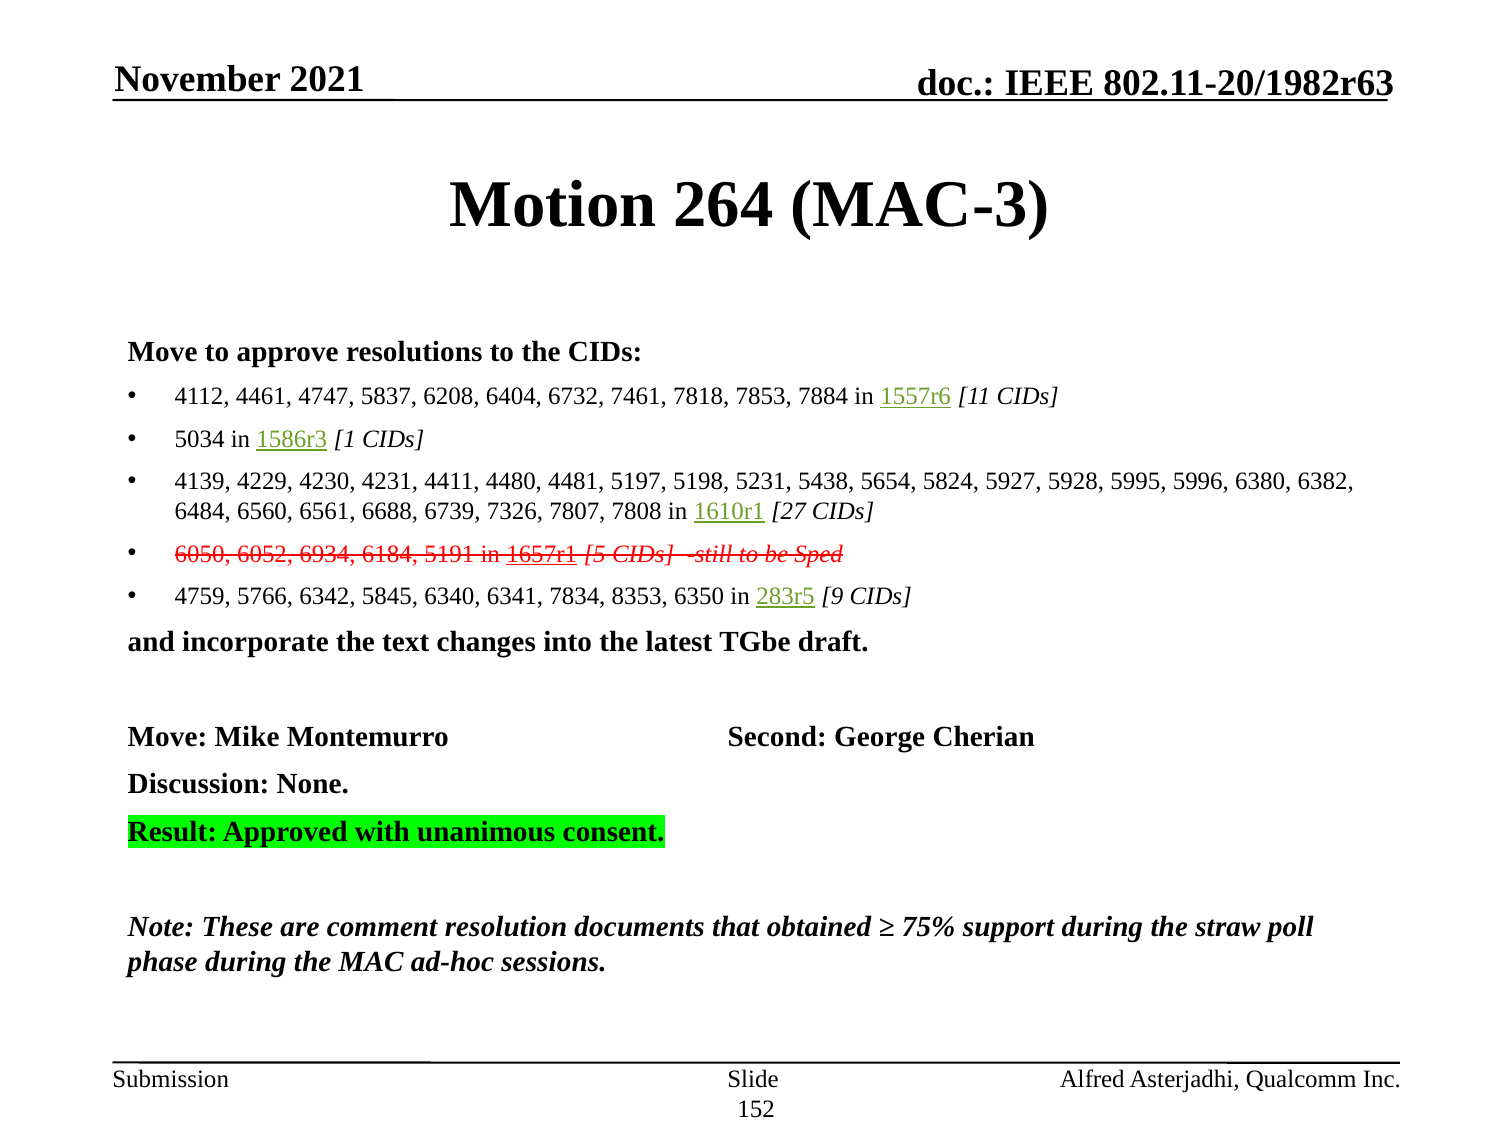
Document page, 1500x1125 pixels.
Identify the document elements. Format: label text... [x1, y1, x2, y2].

list Move to approve resolutions to the CIDs: 4112, 4461, 4747, 5837, 6208, 6404, 6732, 7461, 7818, 7853, 7884 in 1557r6 [11 CIDs] 5034 in 1586r3 [1 CIDs] 4139, 4229, 4230, 4231, 4411, 4480, 4481, 5197, 5198, 5231, 5438, 5654, 5824, 5927, 5928, 5995, 5996, 6380, 6382, 6484, 6560, 6561, 6688, 6739, 7326, 7807, 7808 in 1610r1 [27 CIDs] 6050, 6052, 6934, 6184, 5191 in 1657r1 [5 CIDs] -still to be Sped 4759, 5766, 6342, 5845, 6340, 6341, 7834, 8353, 6350 in 283r5 [9 CIDs] and incorporate the text changes into the latest TGbe draft. Move: Mike Montemurro Second: George Cherian Discussion: None. Result: Approved with unanimous consent. Note: These are comment resolution documents that obtained ≥ 75% support during the straw poll phase during the MAC ad-hoc sessions. [112, 324, 1388, 1063]
slide_number Slide 152 [712, 1061, 800, 1123]
footer Alfred Asterjadhi, Qualcomm Inc. [878, 1061, 1402, 1093]
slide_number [114, 54, 423, 100]
title Motion 264 (MAC-3) [112, 112, 1388, 288]
